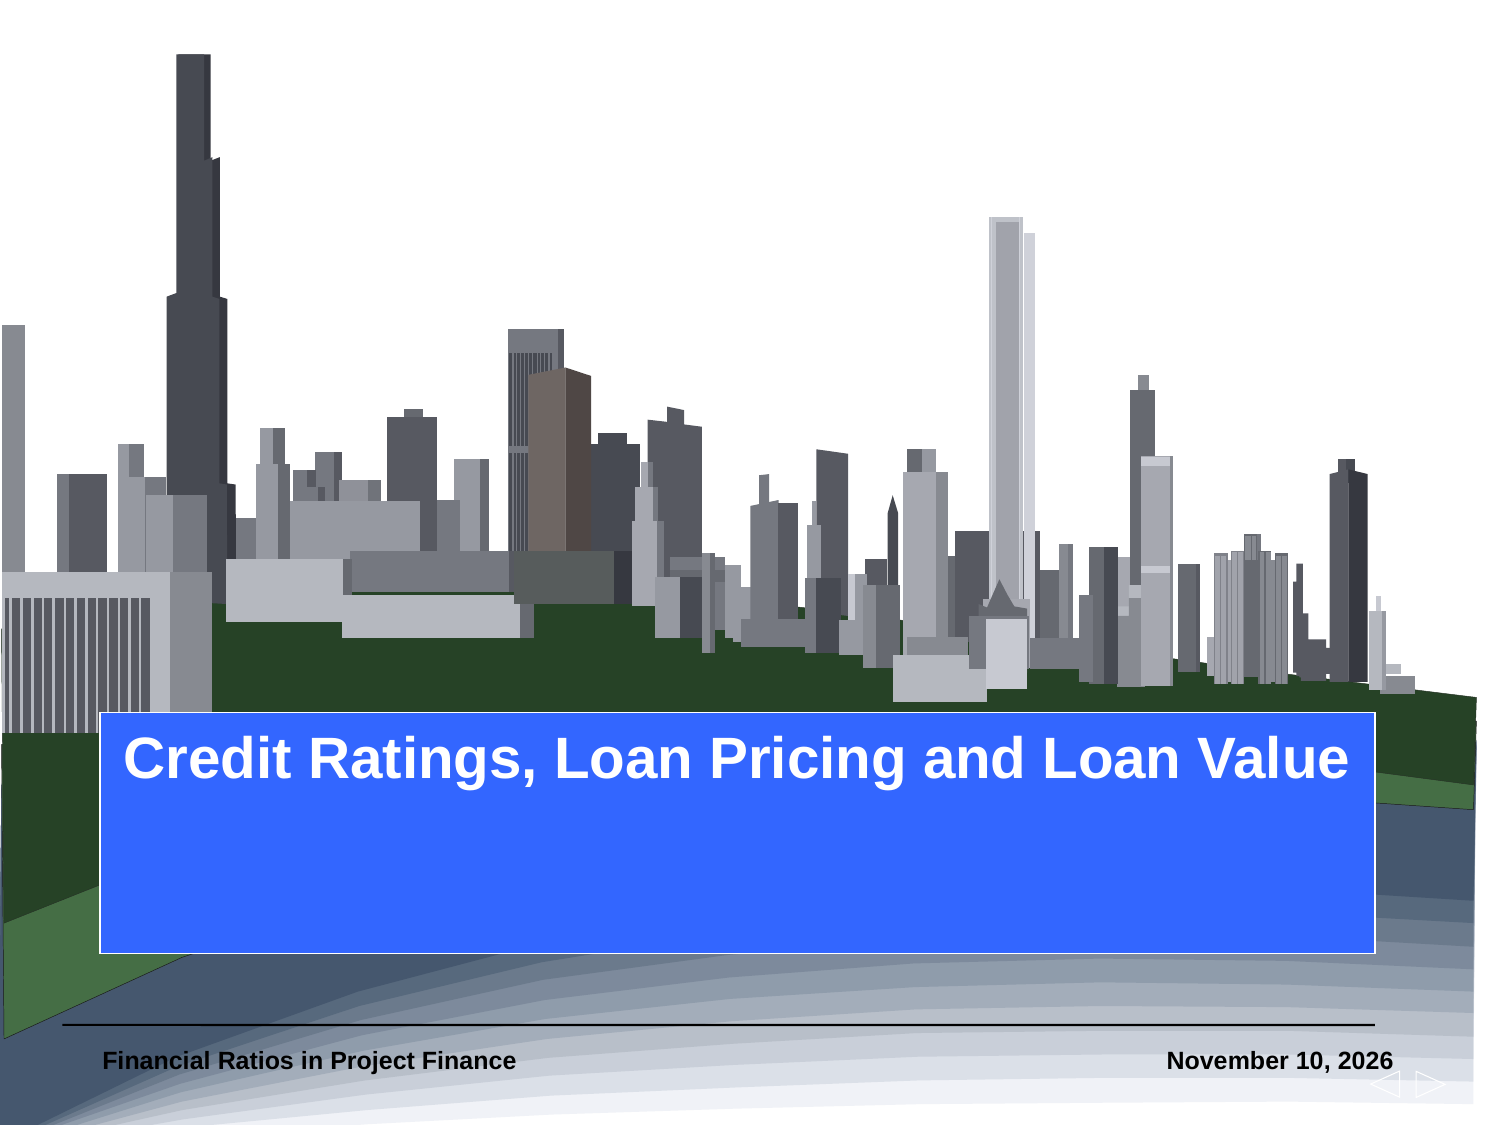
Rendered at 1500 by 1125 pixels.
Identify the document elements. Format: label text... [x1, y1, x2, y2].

title Credit Ratings, Loan Pricing and Loan Value [99, 712, 1376, 954]
